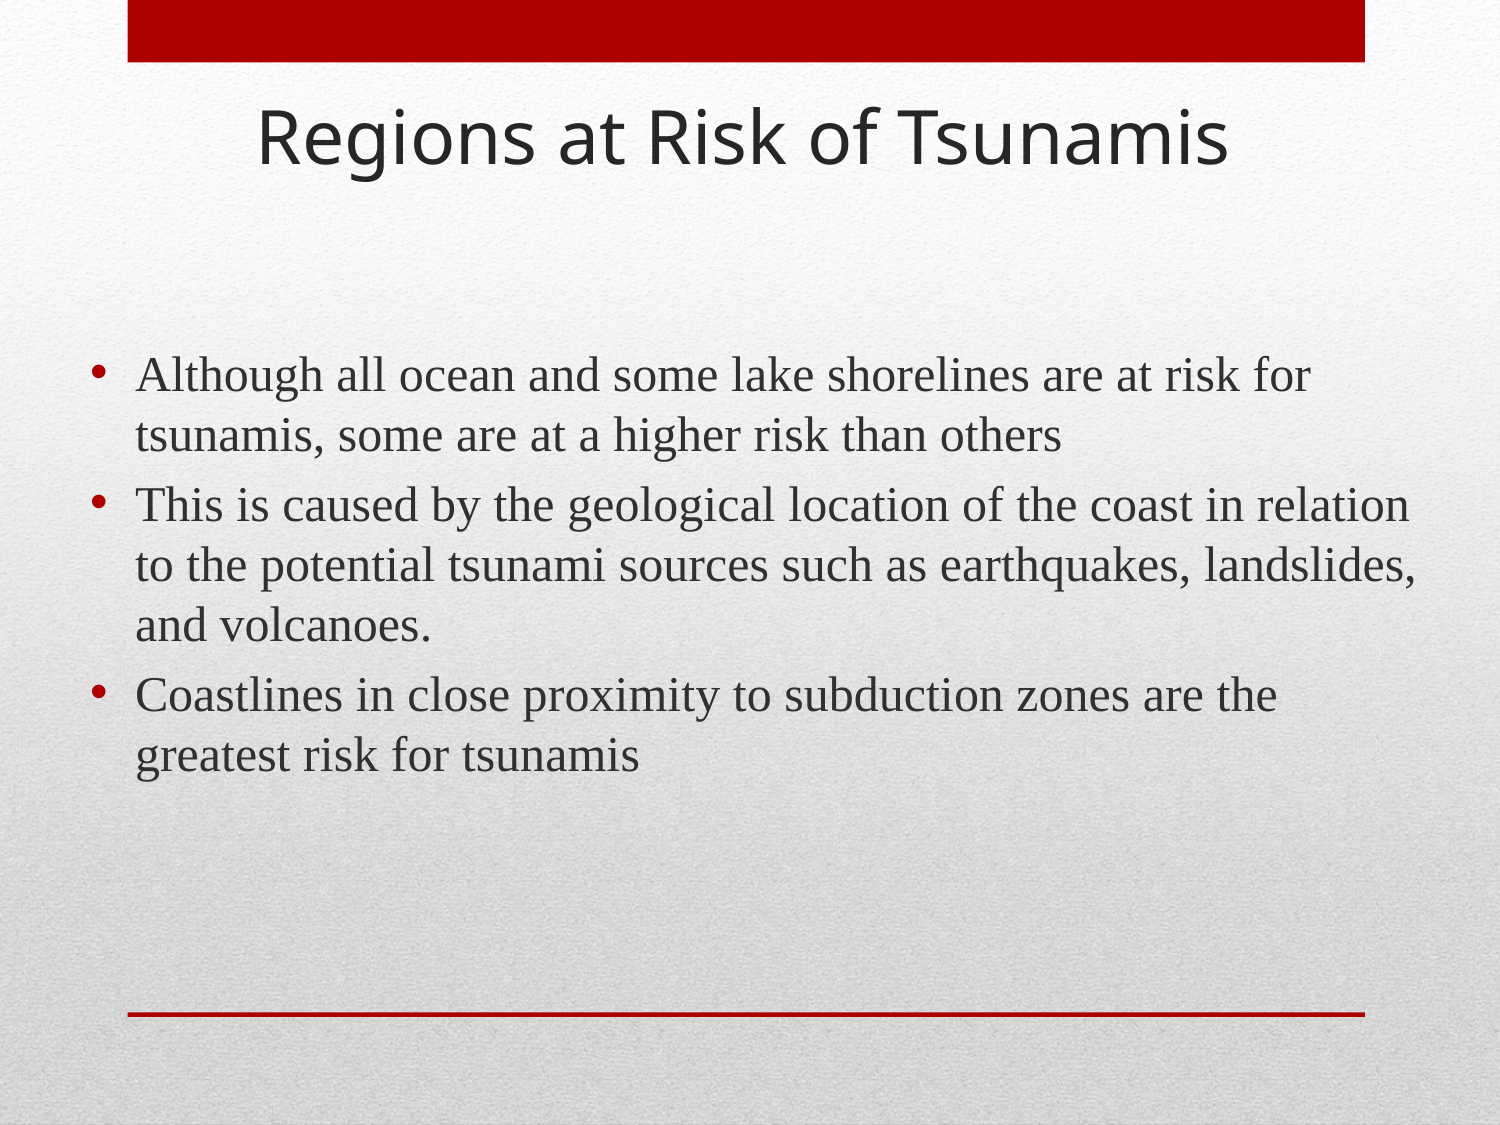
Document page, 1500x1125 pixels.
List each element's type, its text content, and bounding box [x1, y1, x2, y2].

list Although all ocean and some lake shorelines are at risk for tsunamis, some are at a higher risk than others This is caused by the geological location of the coast in relation to the potential tsunami sources such as earthquakes, landslides, and volcanoes. Coastlines in close proximity to subduction zones are the greatest risk for tsunamis [75, 224, 1450, 969]
title Regions at Risk of Tsunamis [137, 0, 1350, 188]
